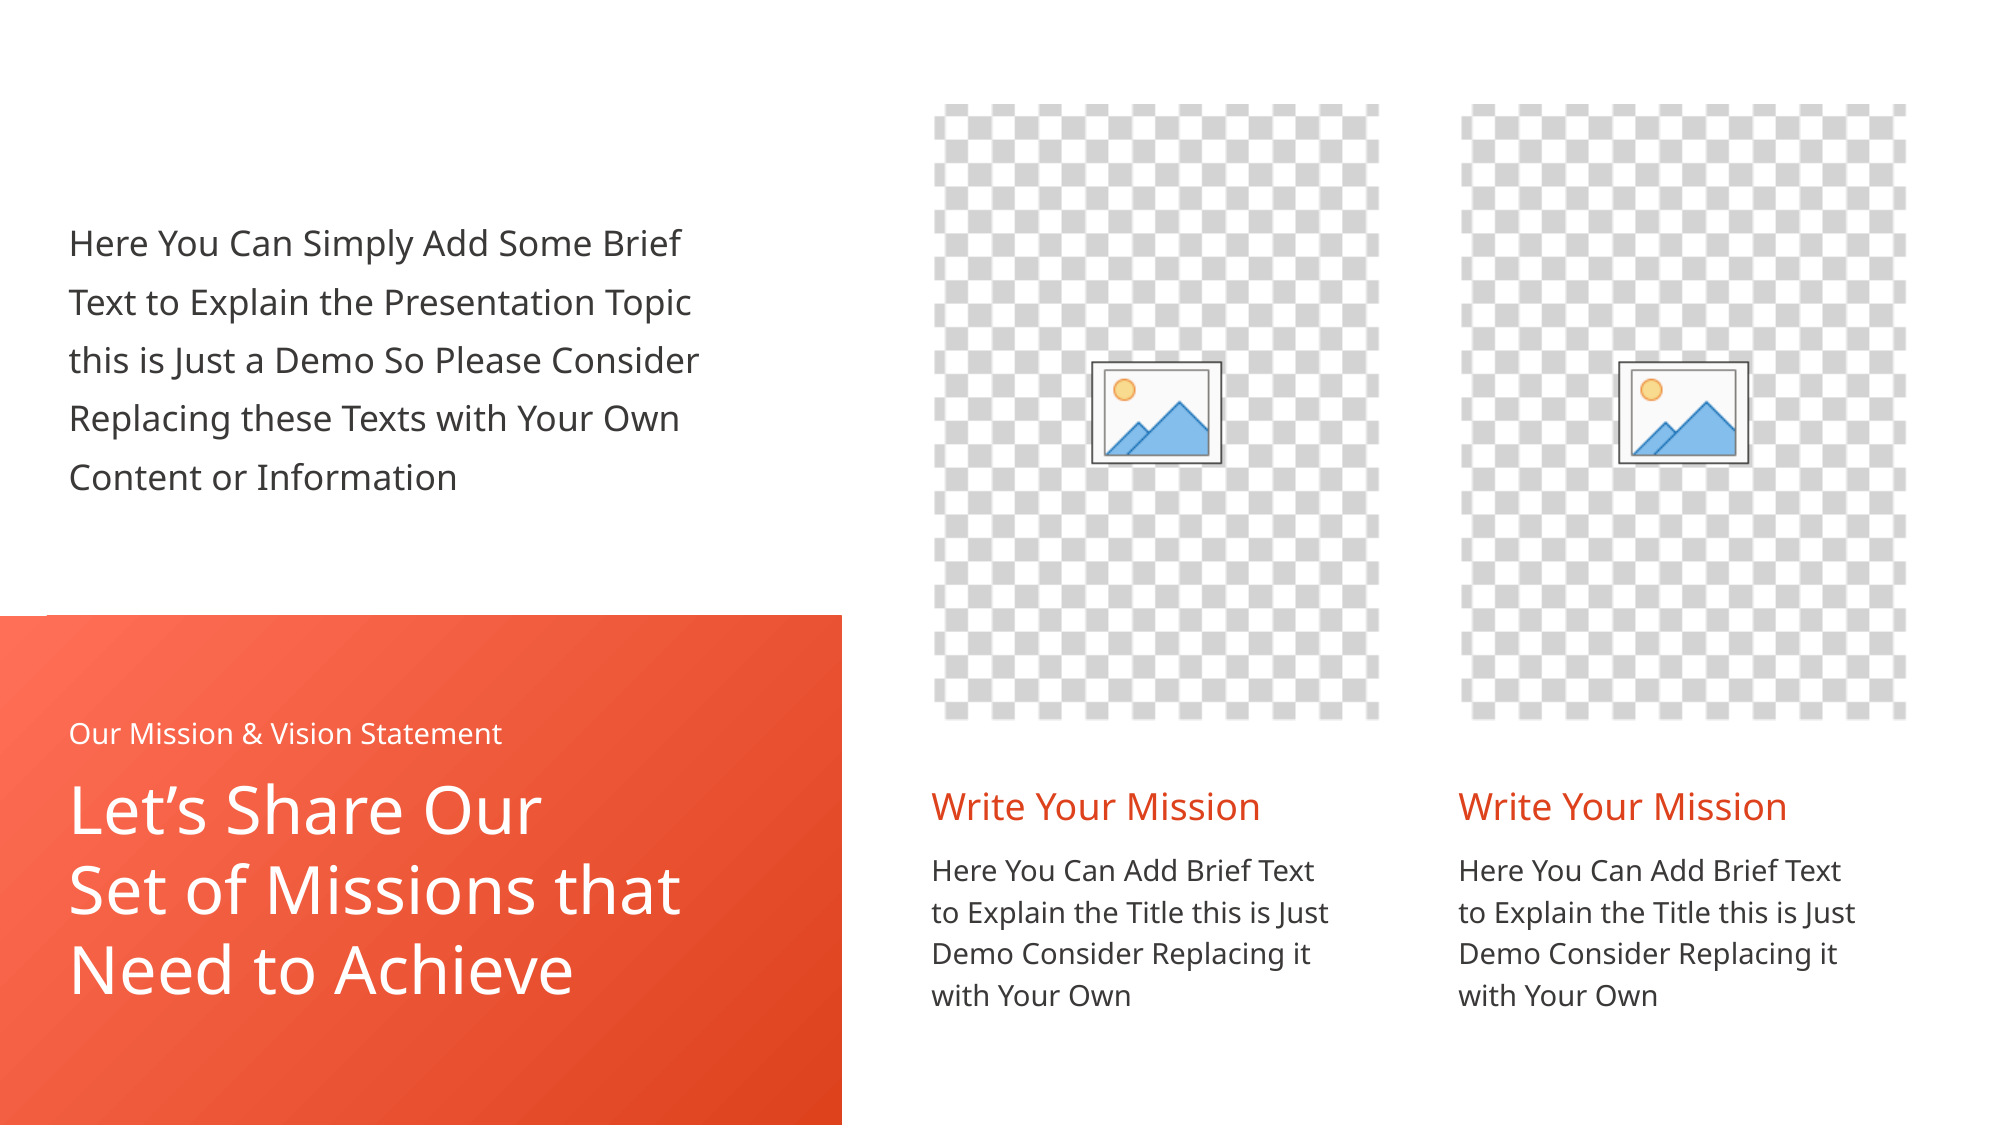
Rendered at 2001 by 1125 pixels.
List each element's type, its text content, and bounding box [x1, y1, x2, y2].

picture [1461, 104, 1907, 721]
text_box Let’s Share Our Set of Missions that Need to Achieve [54, 760, 812, 1016]
text_box [0, 615, 842, 1125]
text_box Here You Can Add Brief Text to Explain the Title this is Just Demo Consider Replacing it with Your Own [1443, 838, 1928, 1020]
text_box Here You Can Add Brief Text to Explain the Title this is Just Demo Consider Replacing it with Your Own [916, 838, 1402, 1020]
text_box Our Mission & Vision Statement [53, 707, 604, 758]
picture [934, 104, 1380, 721]
text_box Write Your Mission [1443, 775, 1928, 836]
text_box Here You Can Simply Add Some Brief Text to Explain the Presentation Topic this is Just a Demo So Please Consider Replacing these Texts with Your Own Content or Information [53, 198, 842, 505]
text_box Write Your Mission [916, 775, 1402, 836]
